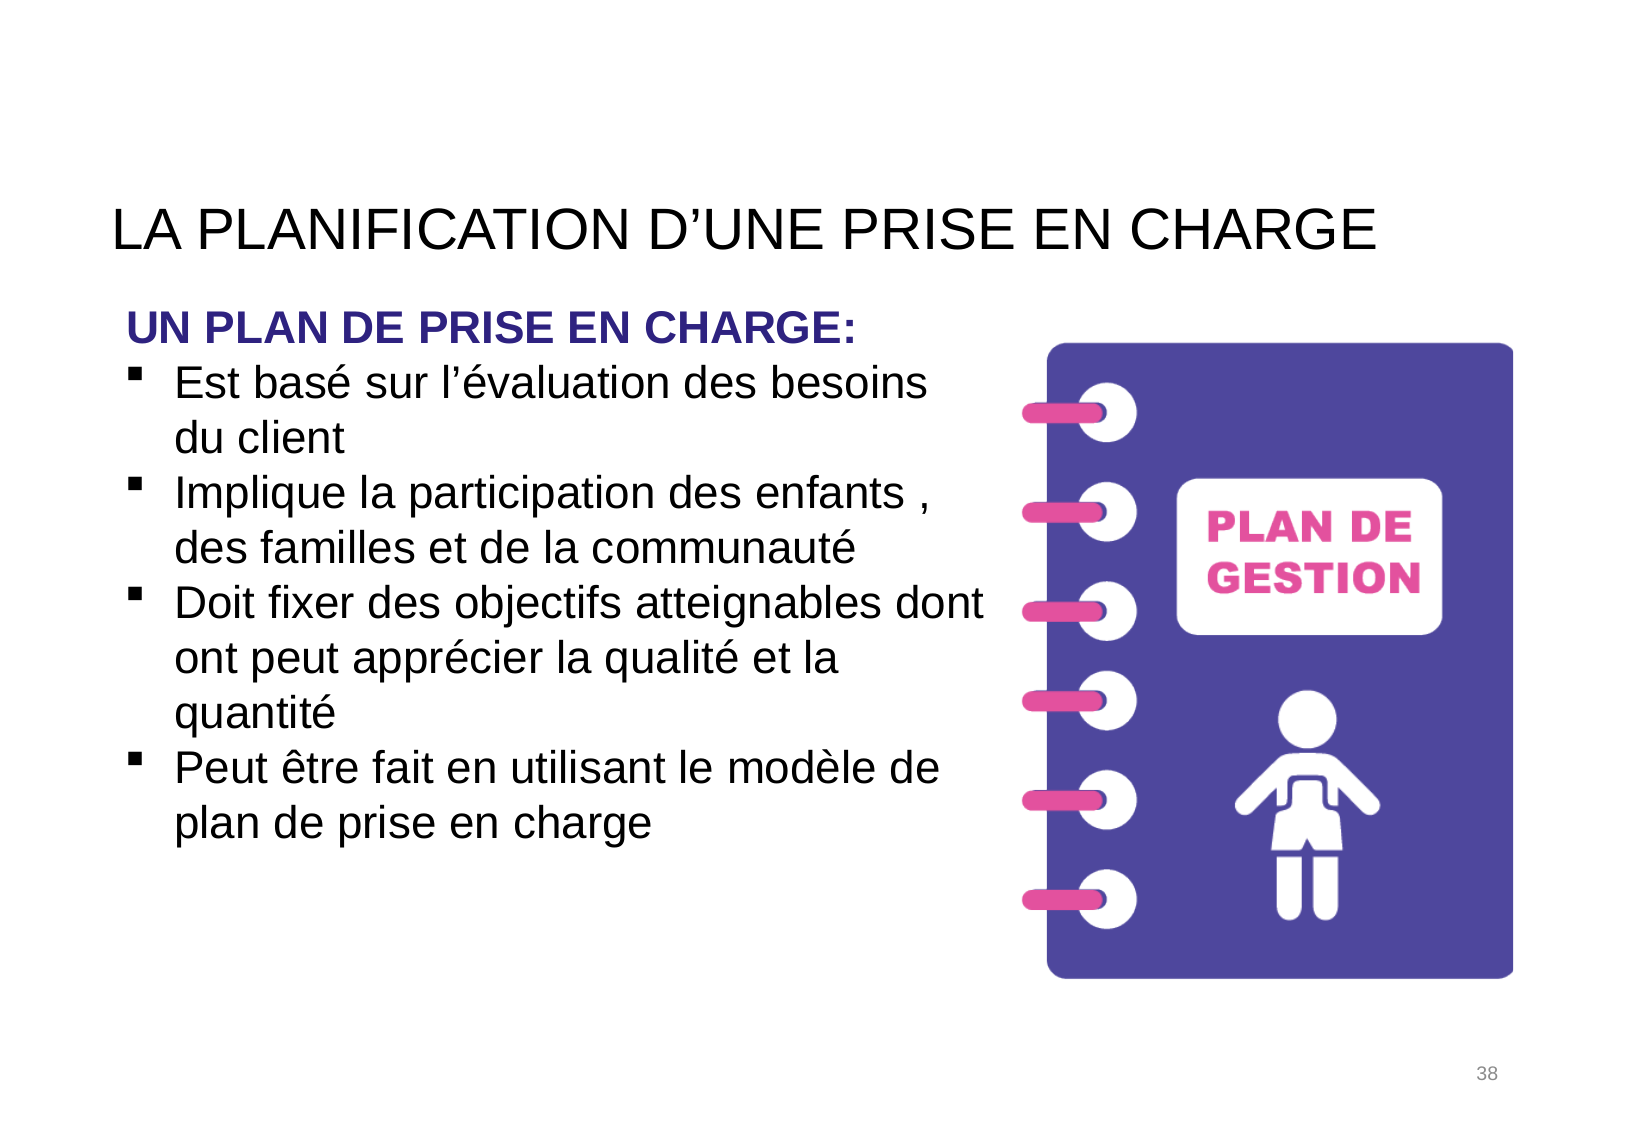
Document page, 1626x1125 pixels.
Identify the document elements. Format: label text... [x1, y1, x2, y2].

picture [1017, 298, 1514, 1015]
slide_number 38 [1147, 1042, 1514, 1103]
list UN PLAN DE PRISE EN CHARGE: Est basé sur l’évaluation des besoins du client Implique la participation des enfants , des familles et de la communauté Doit fixer des objectifs atteignables dont ont peut apprécier la qualité et la quantité Peut être fait en utilisant le modèle de plan de prise en charge [111, 297, 991, 1014]
title La planification d’une prise en charge [111, 59, 1514, 270]
